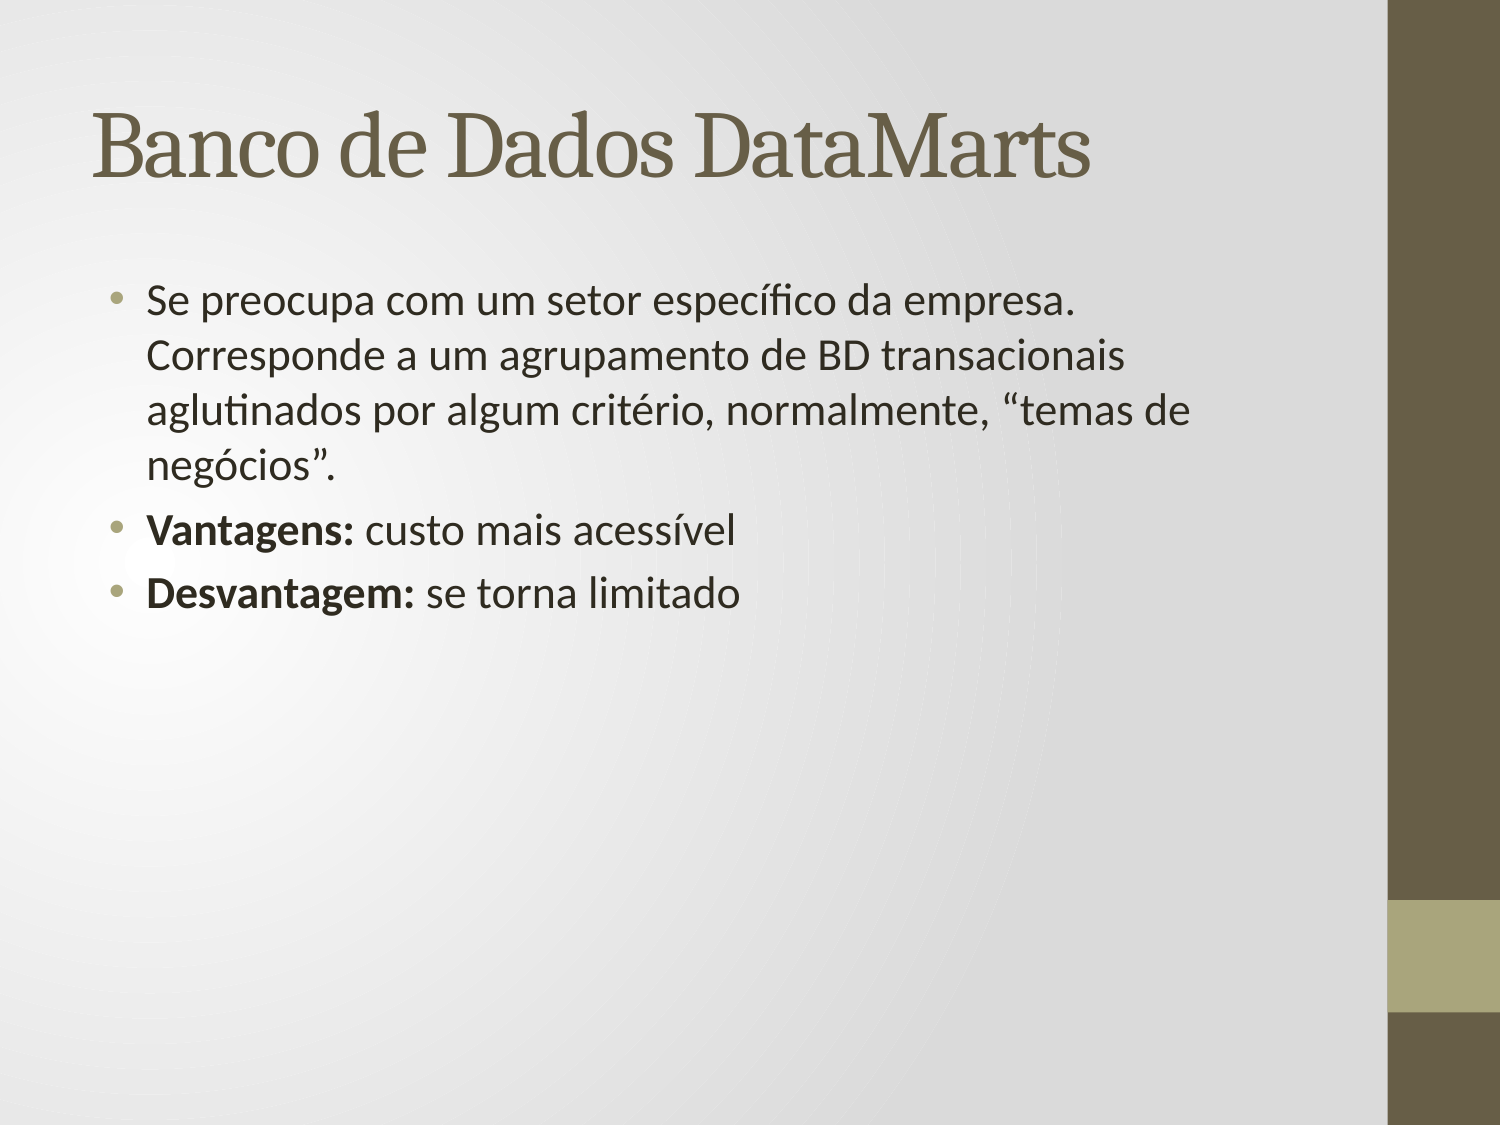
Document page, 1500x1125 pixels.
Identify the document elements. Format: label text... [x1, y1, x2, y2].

list Se preocupa com um setor específico da empresa. Corresponde a um agrupamento de BD transacionais aglutinados por algum critério, normalmente, “temas de negócios”. Vantagens: custo mais acessível Desvantagem: se torna limitado [75, 262, 1325, 1050]
title Banco de Dados DataMarts [75, 45, 1325, 233]
